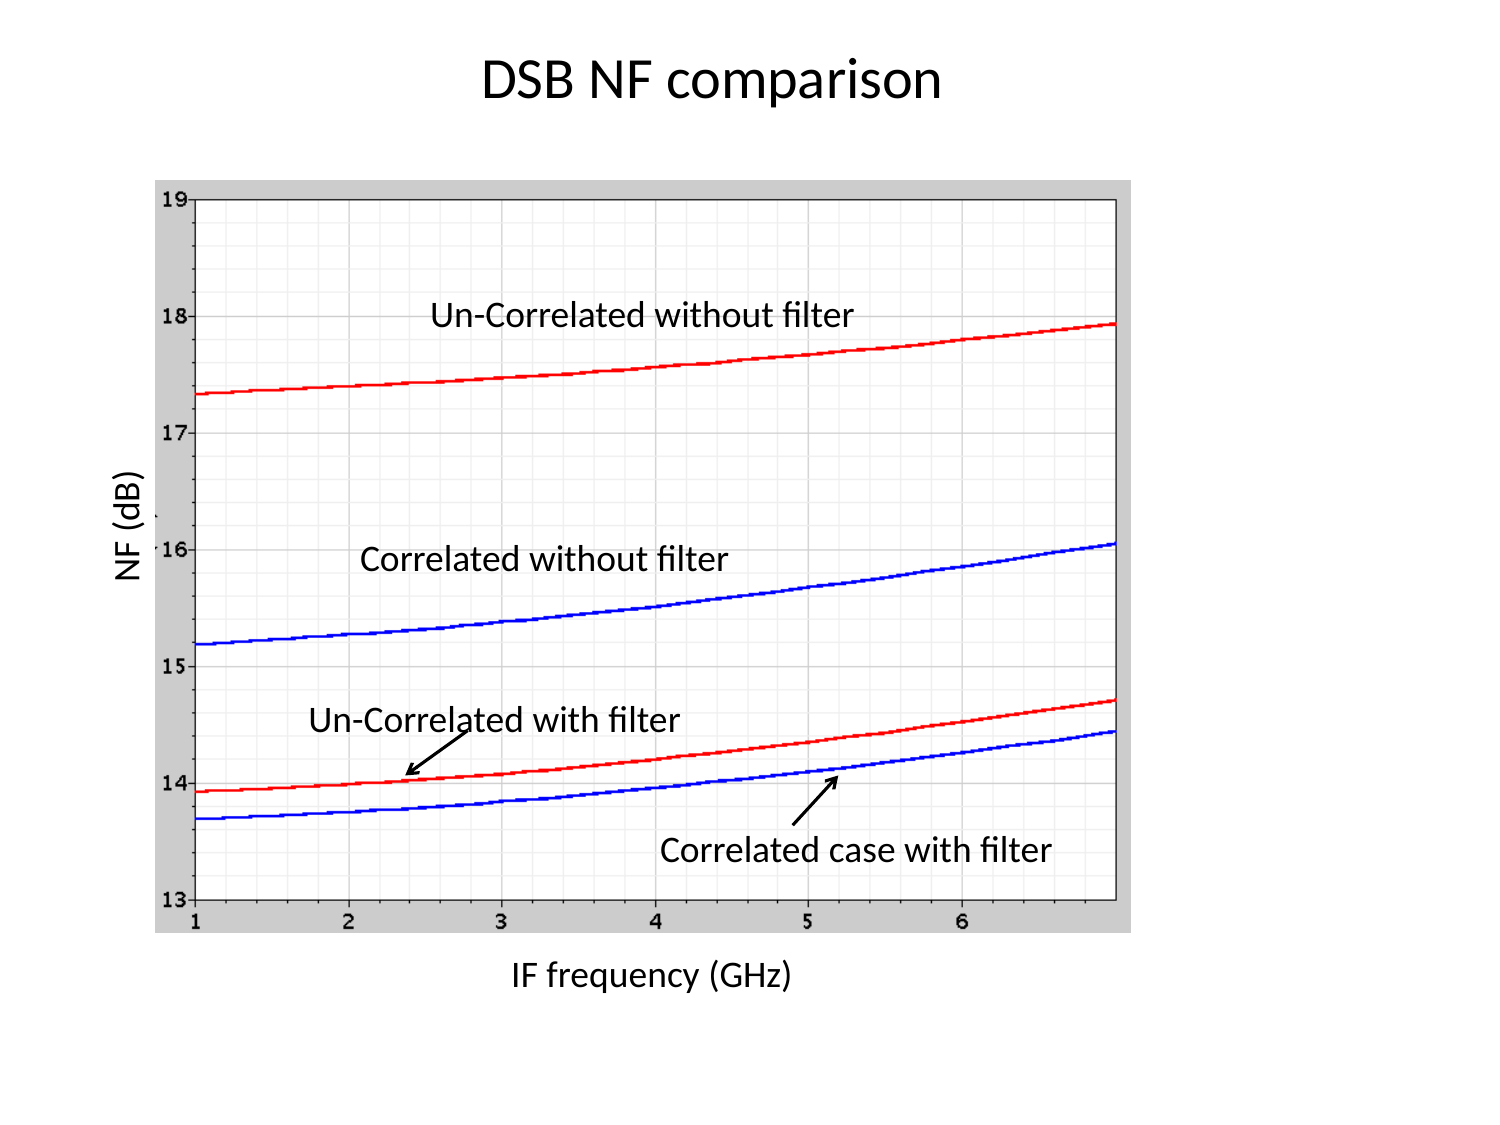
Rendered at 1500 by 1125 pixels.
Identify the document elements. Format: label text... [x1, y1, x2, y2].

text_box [792, 775, 839, 826]
picture [154, 180, 1131, 933]
text_box NF (dB) [94, 455, 149, 598]
text_box IF frequency (GHz) [496, 943, 808, 1003]
title DSB NF comparison [37, 28, 1388, 122]
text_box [404, 730, 468, 776]
